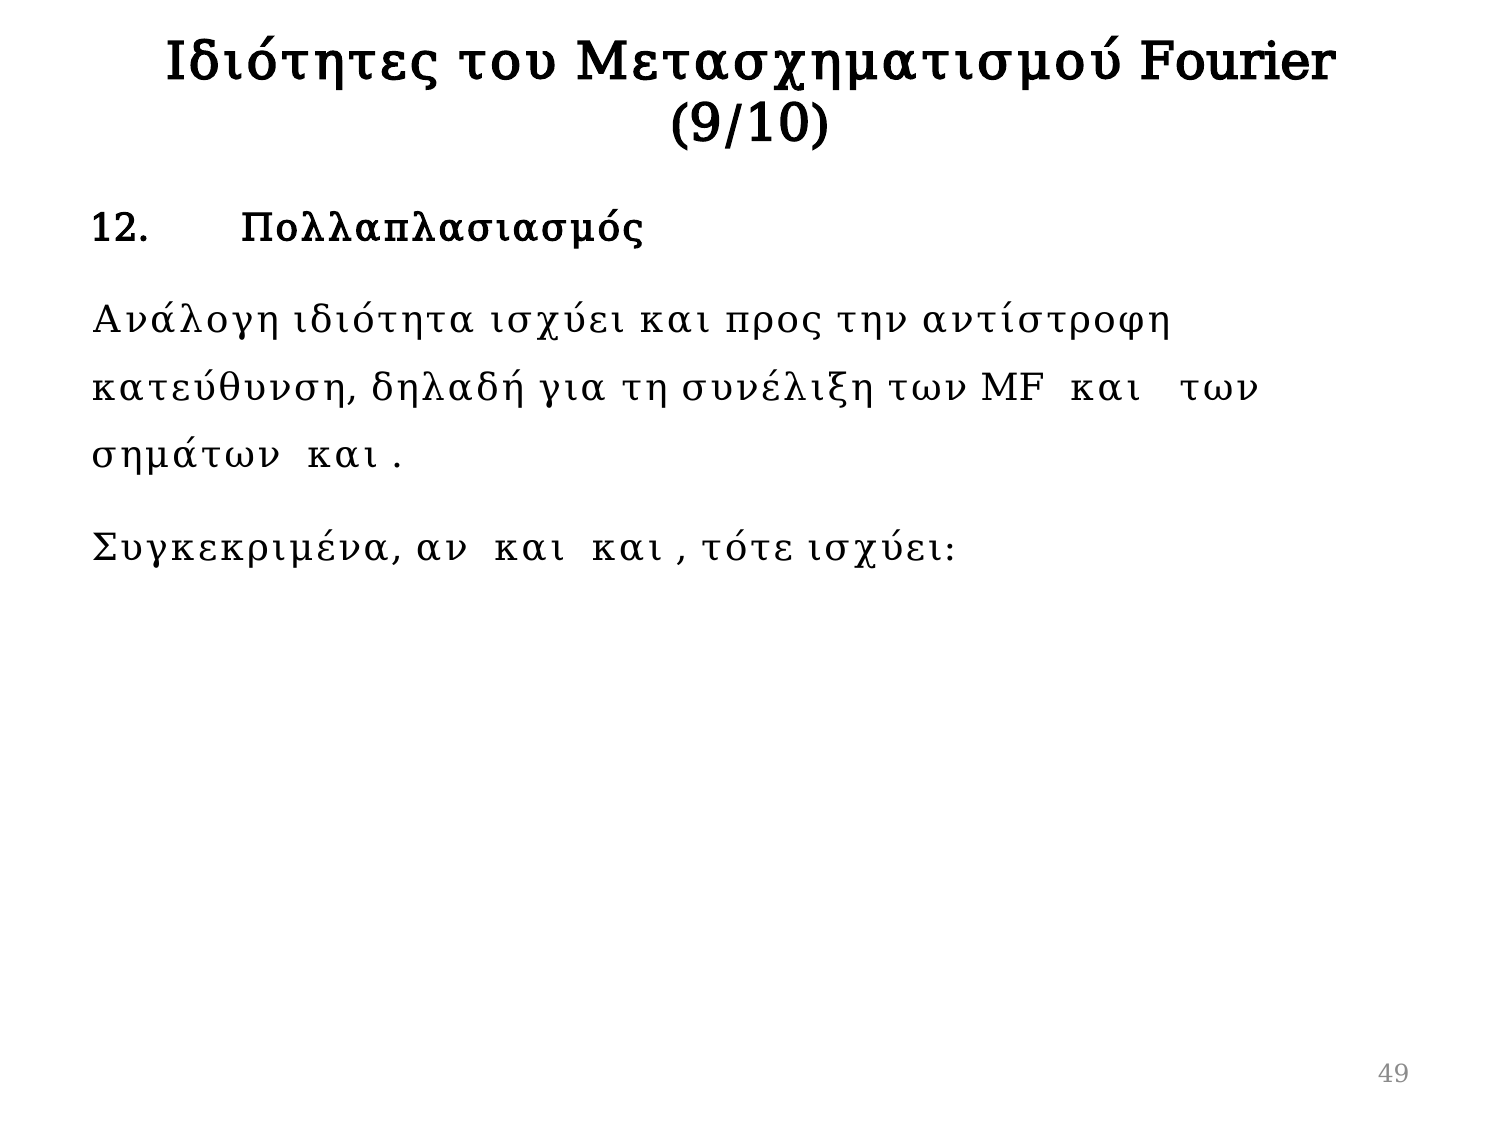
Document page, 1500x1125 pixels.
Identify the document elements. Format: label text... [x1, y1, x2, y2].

slide_number 49 [1222, 1042, 1425, 1103]
title Ιδιότητες του Μετασχηματισμού Fourier (9/10) [75, 19, 1425, 159]
